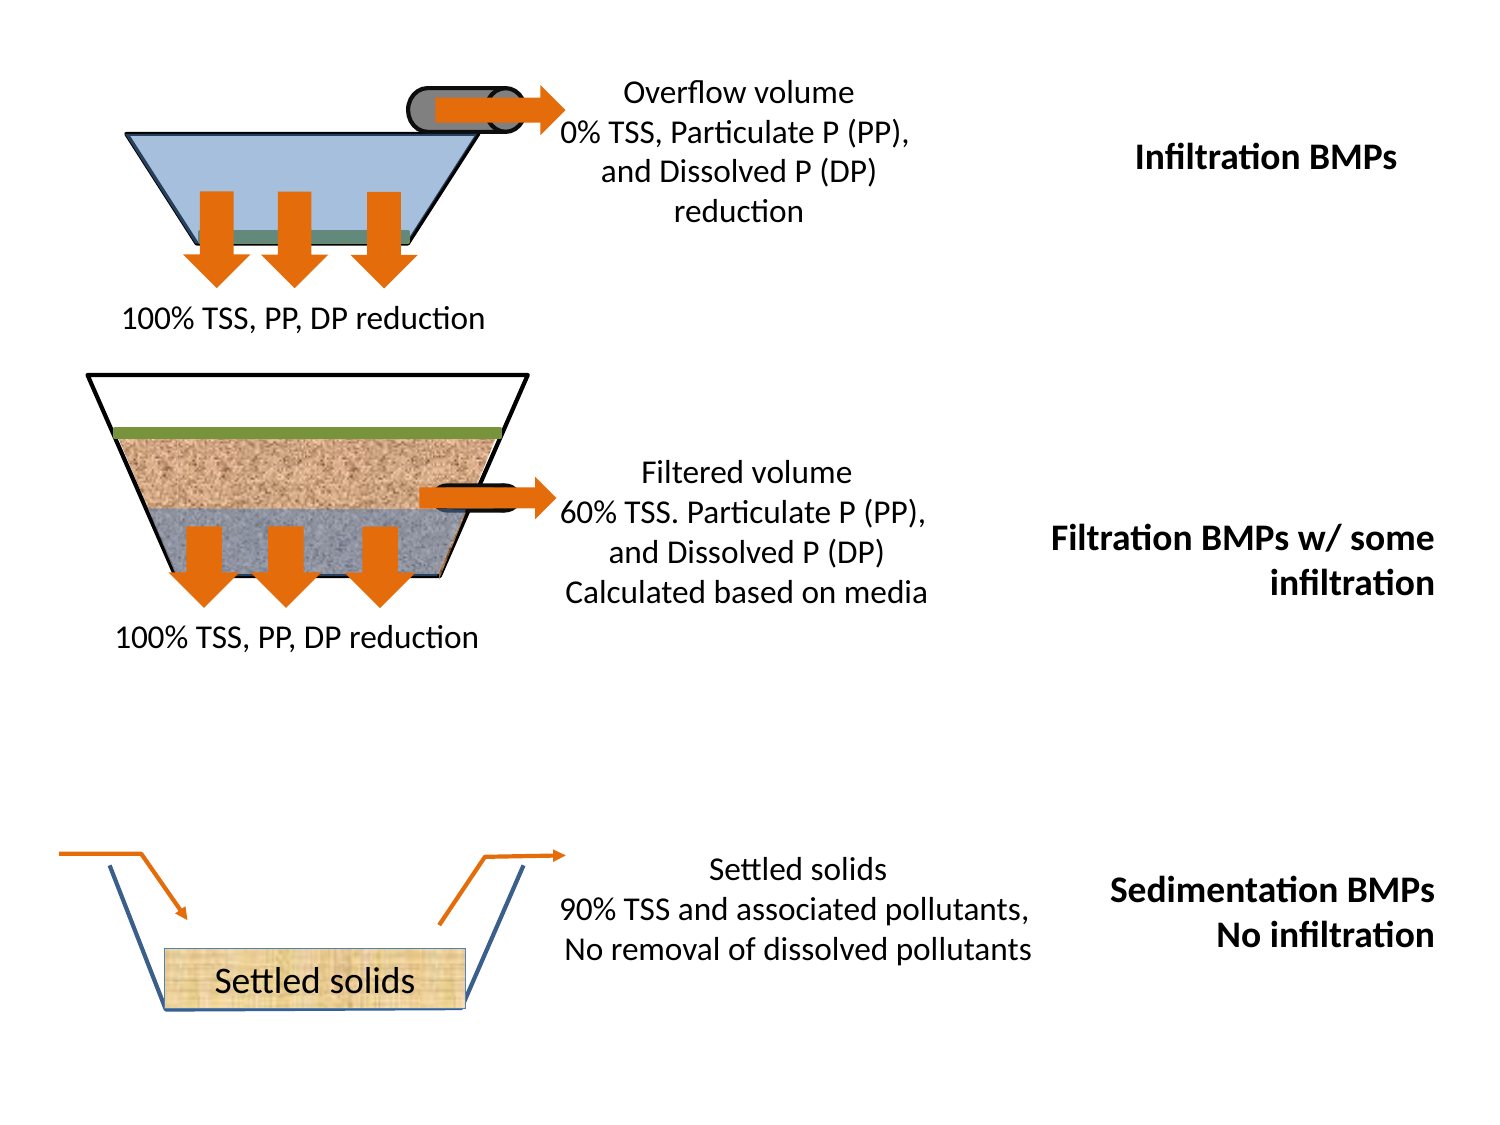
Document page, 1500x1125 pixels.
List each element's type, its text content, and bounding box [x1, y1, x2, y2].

text_box Settled solids [164, 948, 466, 1009]
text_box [87, 374, 938, 639]
text_box Sedimentation BMPs No infiltration [1087, 857, 1450, 962]
text_box Filtration BMPs w/ some infiltration [1025, 505, 1450, 611]
text_box [437, 853, 544, 927]
text_box Settled solids 90% TSS and associated pollutants, No removal of dissolved pollutants [544, 839, 1053, 975]
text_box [124, 62, 913, 326]
text_box [114, 865, 519, 1012]
text_box [59, 851, 188, 921]
text_box Infiltration BMPs [916, 124, 1413, 185]
